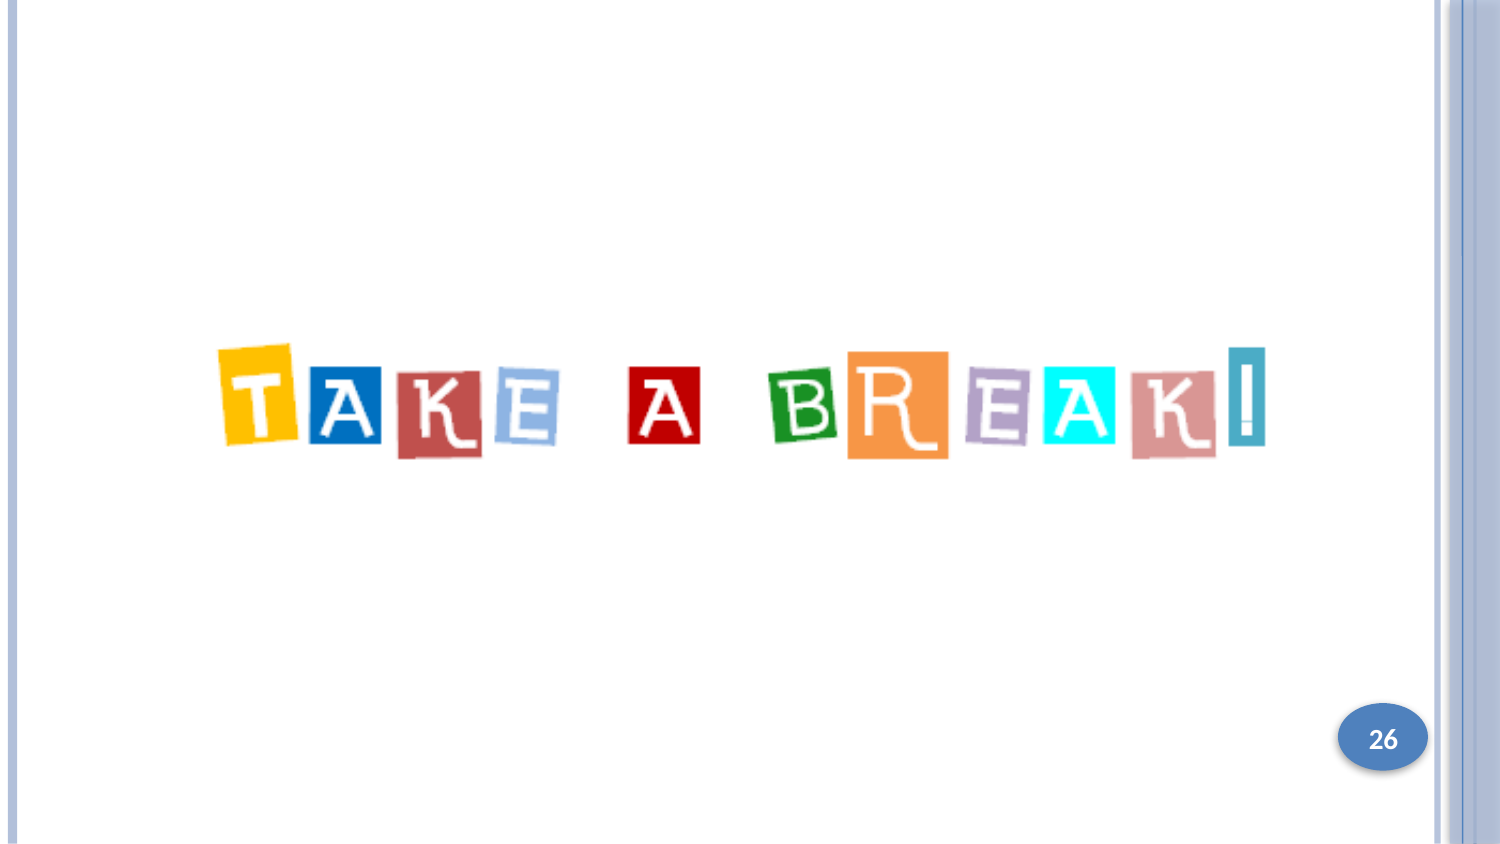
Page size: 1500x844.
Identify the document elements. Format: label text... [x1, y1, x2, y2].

picture [186, 305, 1302, 495]
slide_number 26 [1333, 705, 1434, 770]
